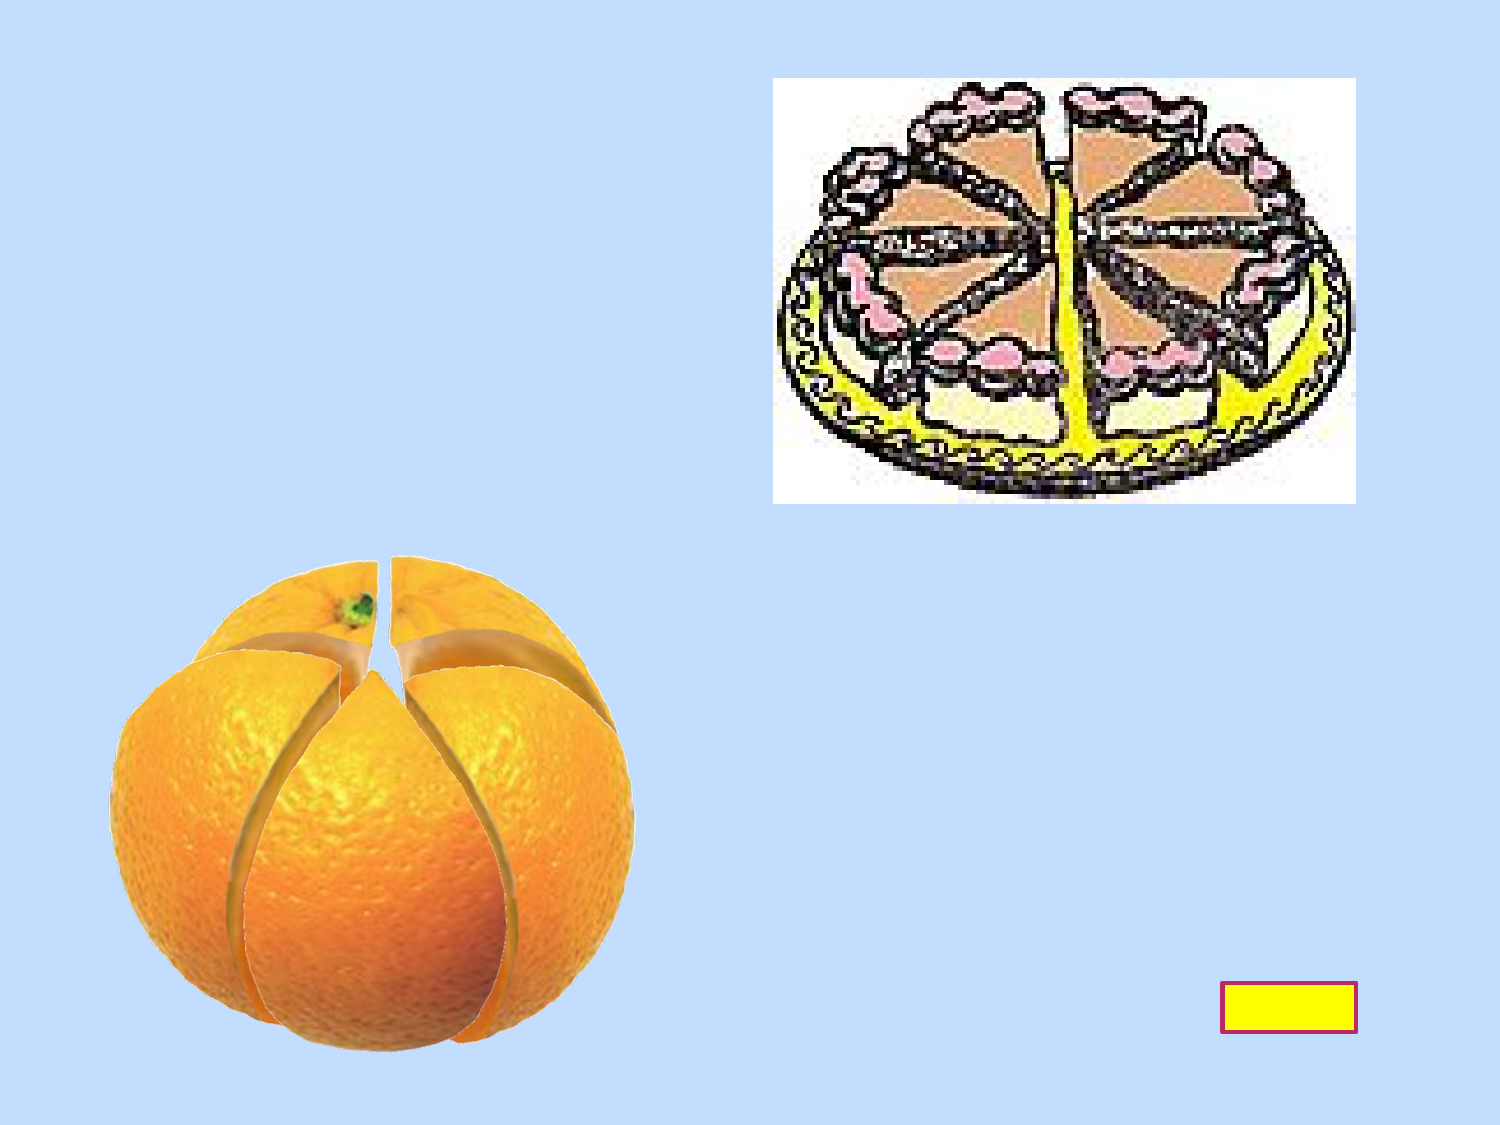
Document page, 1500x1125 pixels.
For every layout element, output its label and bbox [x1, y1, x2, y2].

title [75, 42, 1425, 233]
picture [5, 550, 738, 1071]
text_box [1220, 981, 1358, 1034]
list [773, 77, 1357, 504]
